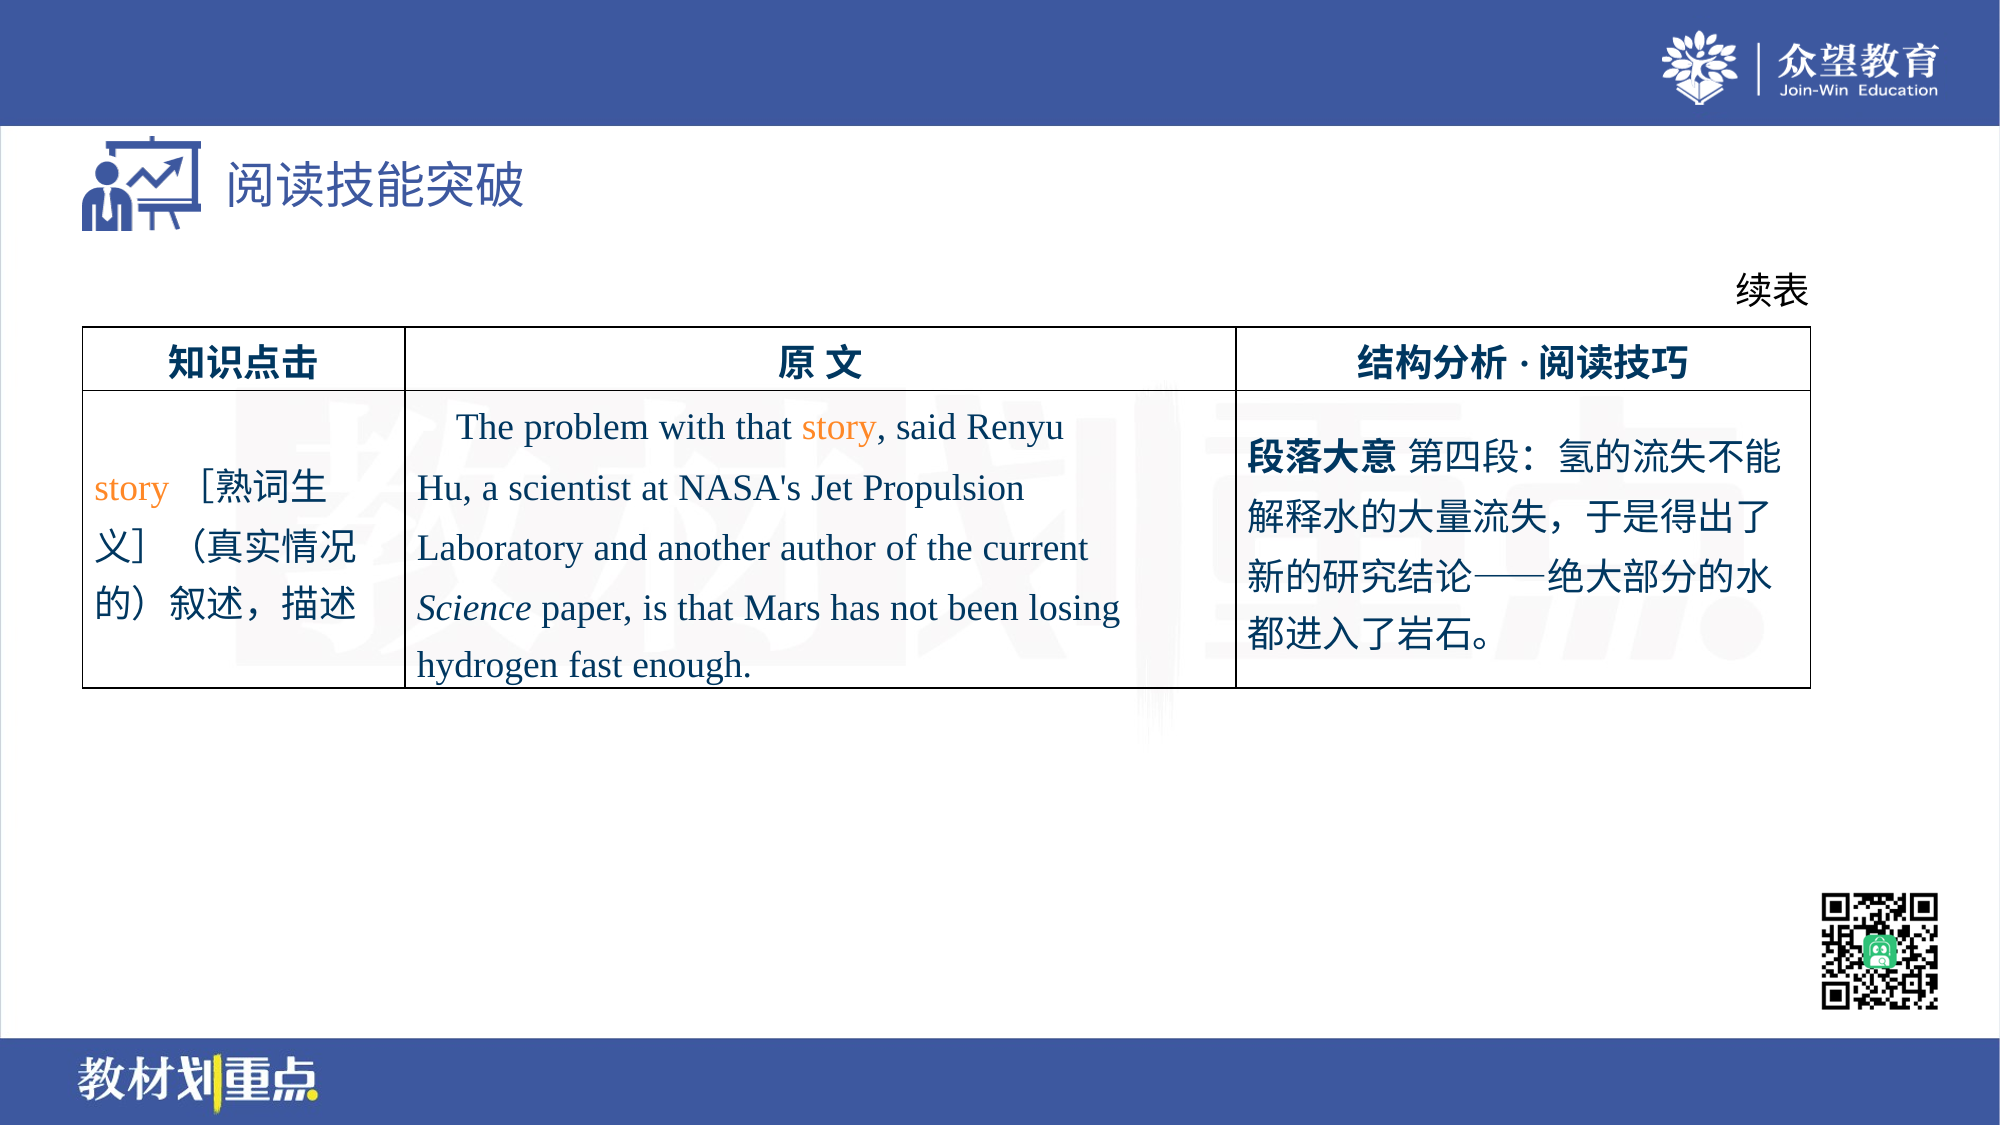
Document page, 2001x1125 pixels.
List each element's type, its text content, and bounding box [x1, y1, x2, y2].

table_header 结构分析·阅读技巧 [1237, 328, 1810, 390]
text_box 续表 [1734, 247, 1811, 312]
table_cell 段落大意 第四段：氢的流失不能 解释水的大量流失，于是得出了 新的研究结论——绝大部分的水 都进入了岩石。 [1237, 391, 1810, 687]
table_header 原 文 [406, 328, 1235, 390]
picture [0, 0, 2000, 1125]
table_header 知识点击 [83, 328, 404, 390]
table_cell The problem with that story, said Renyu Hu, a scientist at NASA's Jet Propulsion Laboratory and another author of the current Science paper, is that Mars has not been losing hydrogen fast enough. [406, 391, 1235, 687]
table_cell story［熟词生 义］（真实情况 的）叙述，描述 [83, 391, 404, 687]
